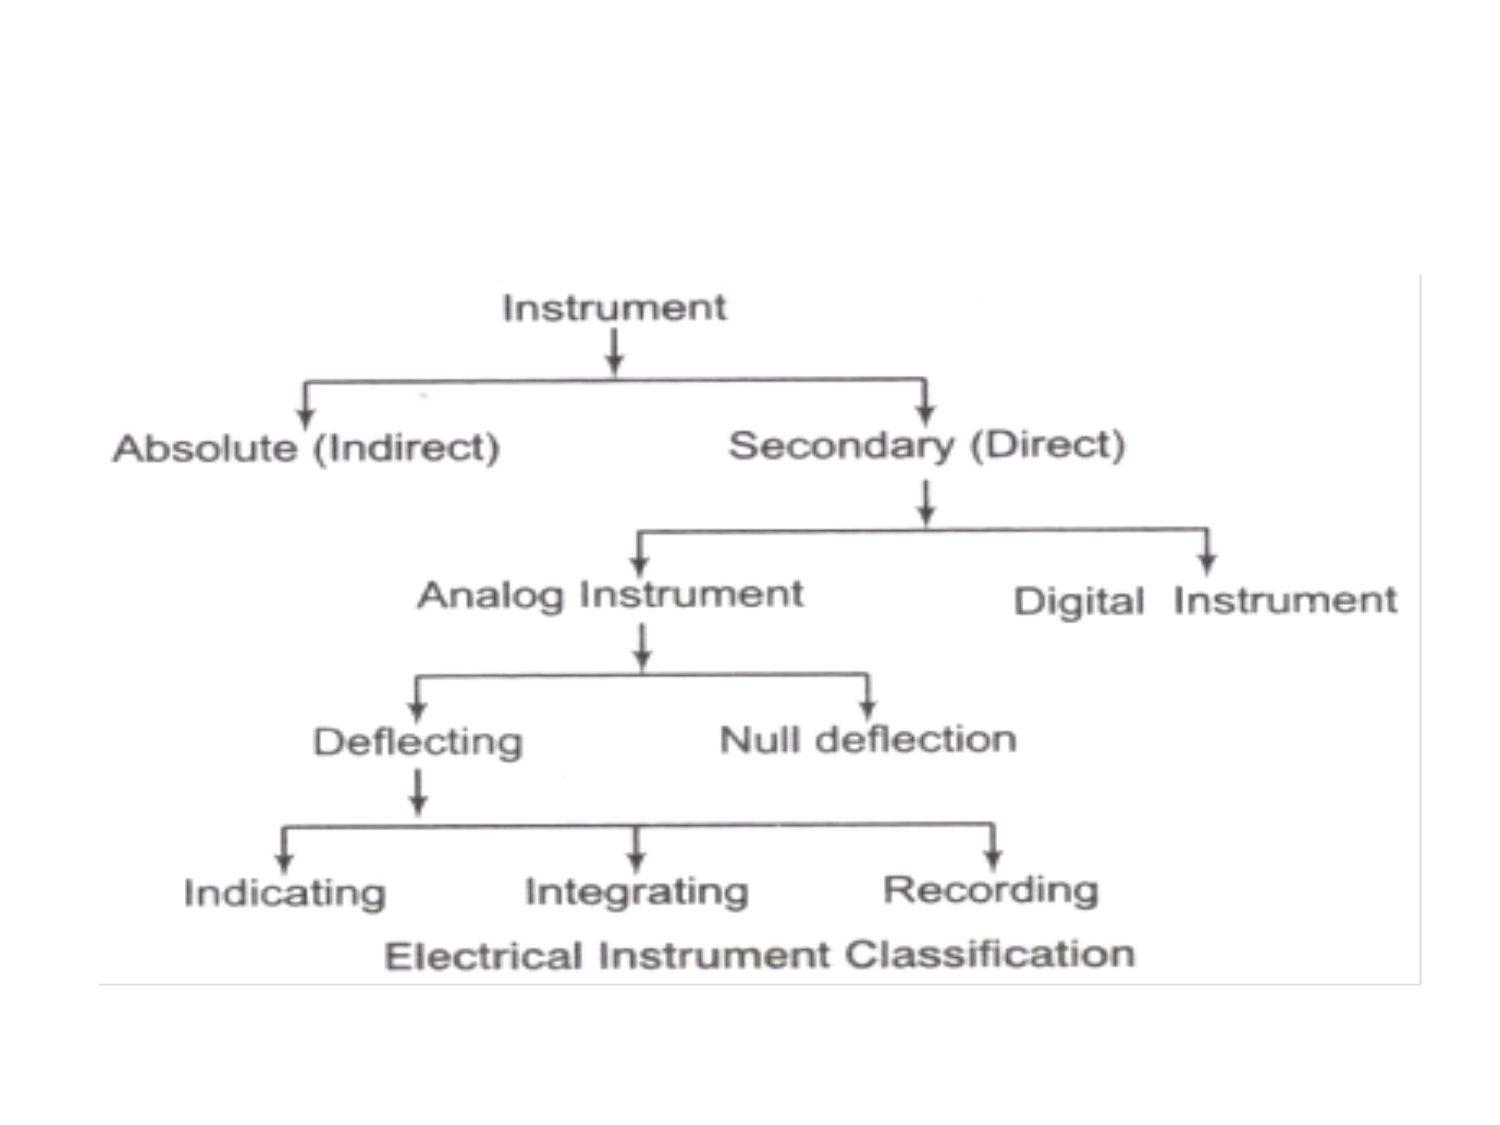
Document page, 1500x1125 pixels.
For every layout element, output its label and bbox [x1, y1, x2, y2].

list [99, 274, 1426, 988]
